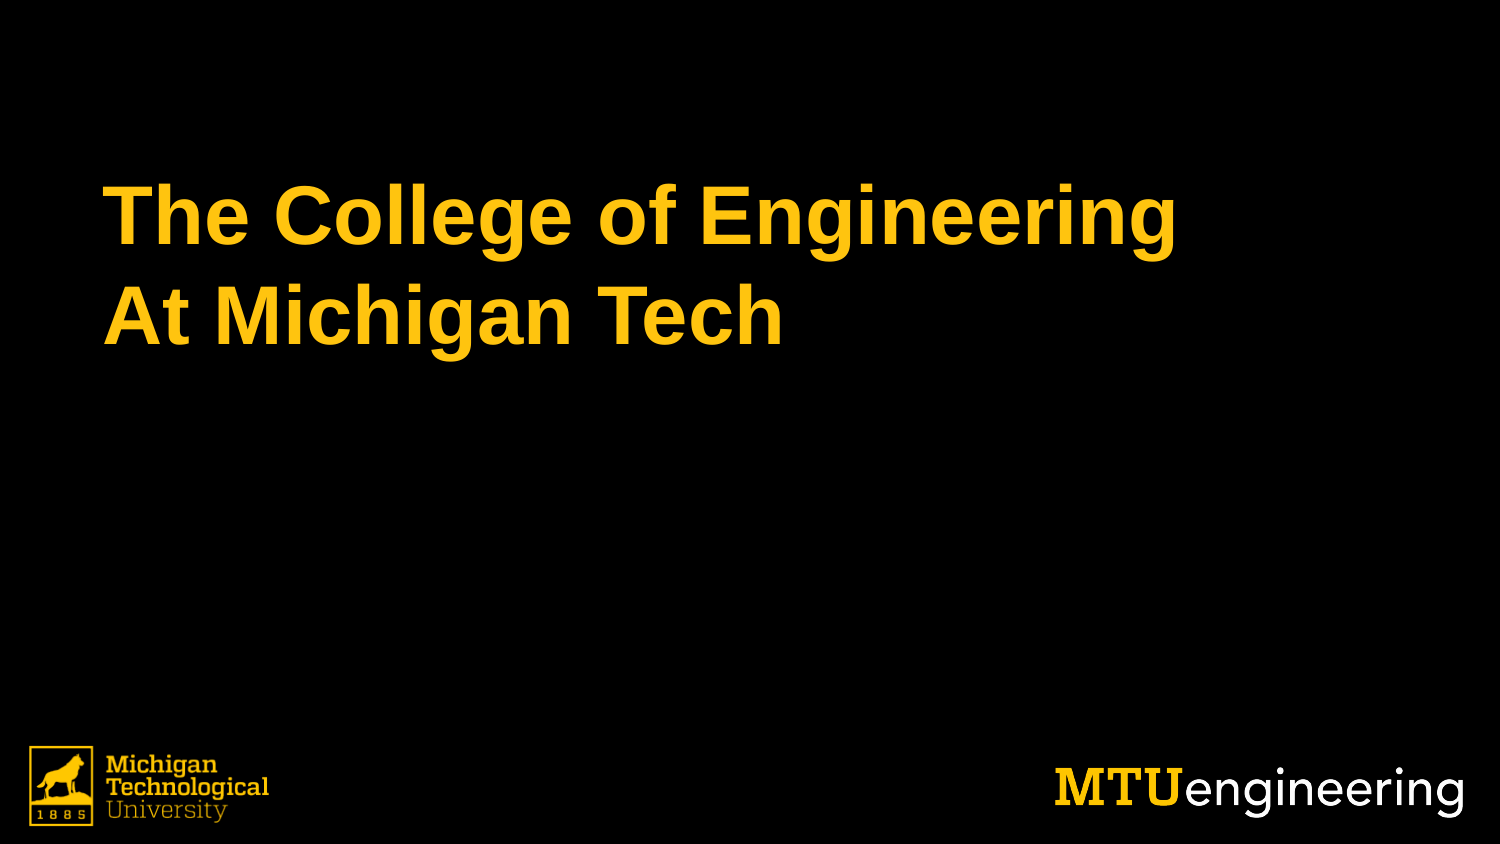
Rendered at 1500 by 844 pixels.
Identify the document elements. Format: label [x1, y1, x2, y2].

picture [29, 745, 269, 827]
picture [1055, 767, 1463, 818]
